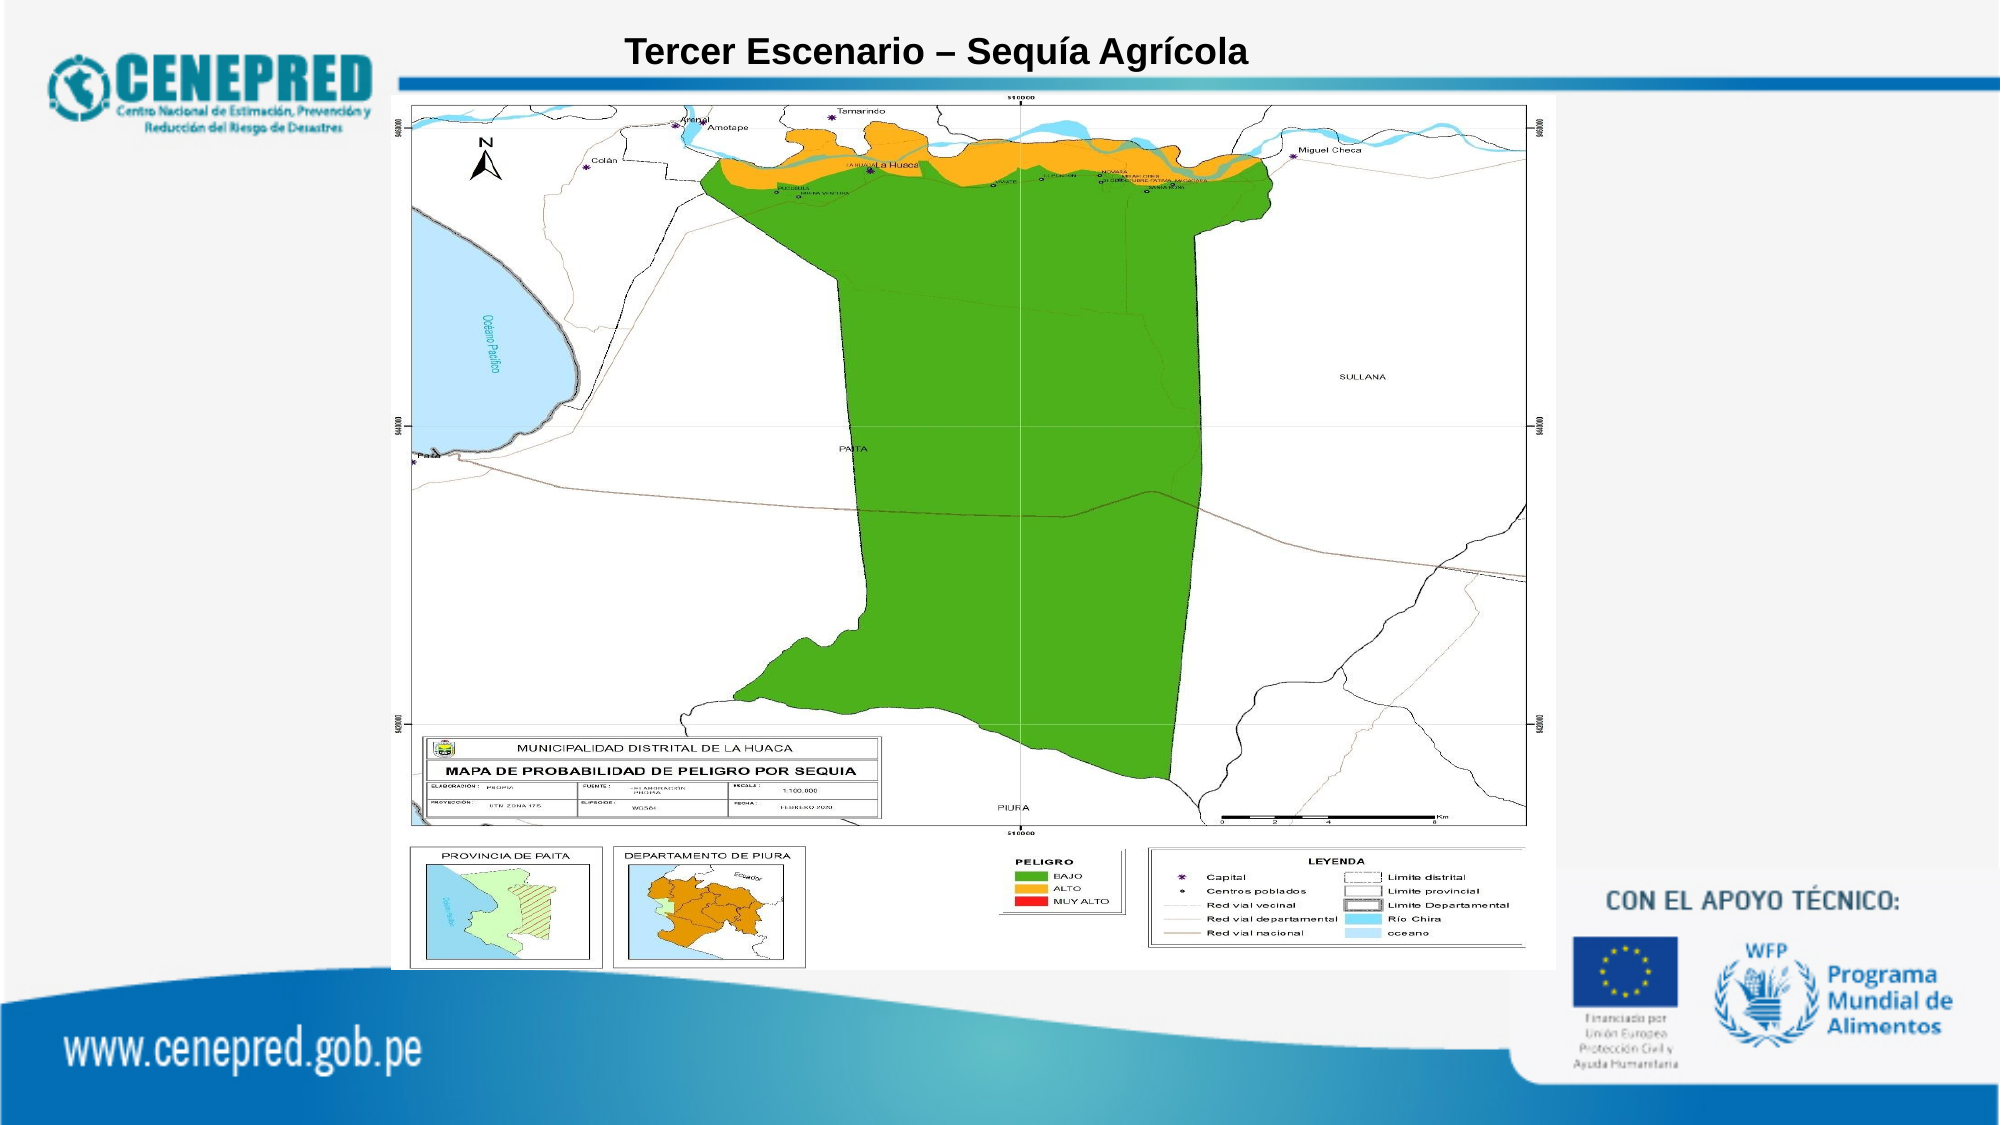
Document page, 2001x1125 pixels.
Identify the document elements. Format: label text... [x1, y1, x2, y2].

picture [0, 0, 2000, 1125]
text_box Tercer Escenario – Sequía Agrícola [609, 19, 1264, 80]
